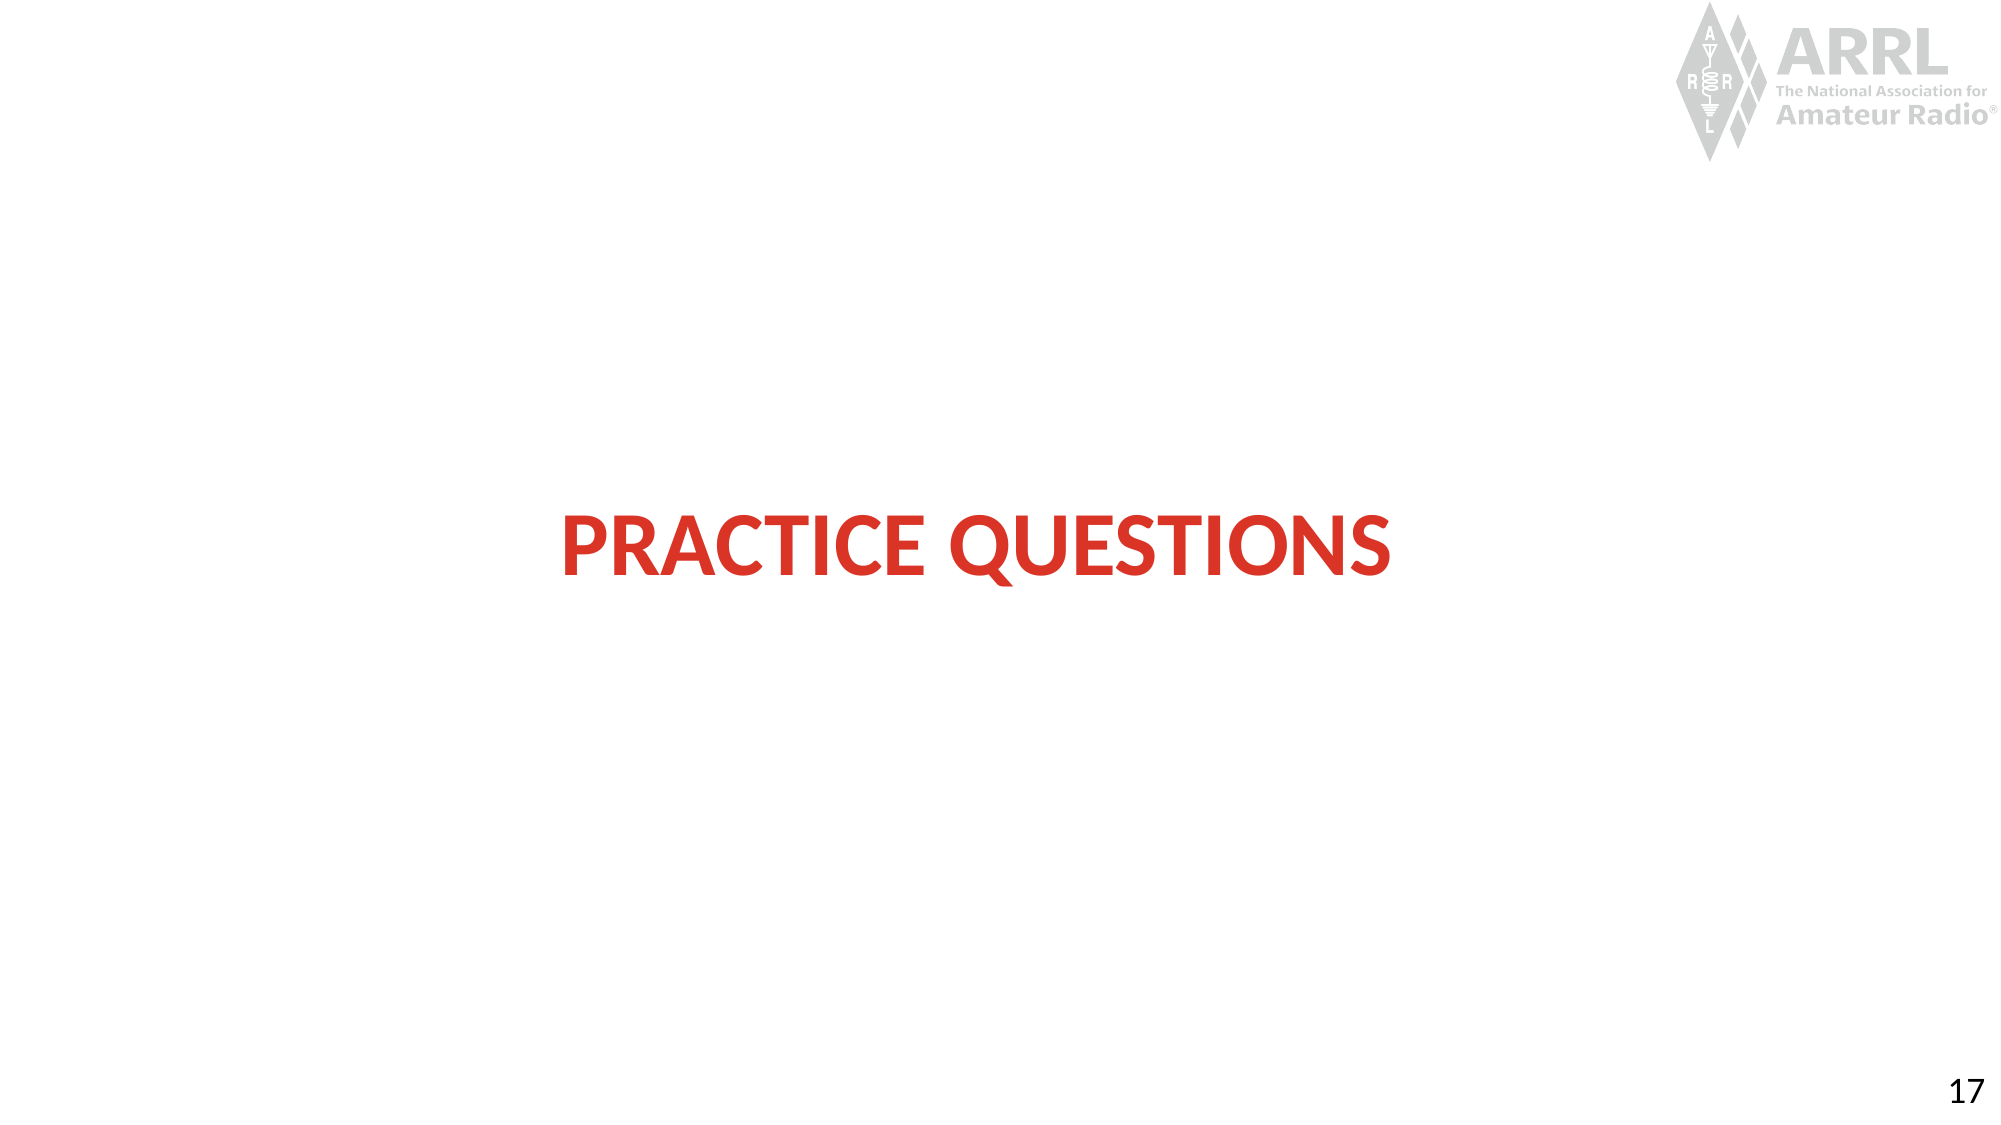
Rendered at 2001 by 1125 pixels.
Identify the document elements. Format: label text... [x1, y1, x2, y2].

picture [1674, 0, 2000, 164]
title PRACTICE QUESTIONS [114, 437, 1840, 655]
